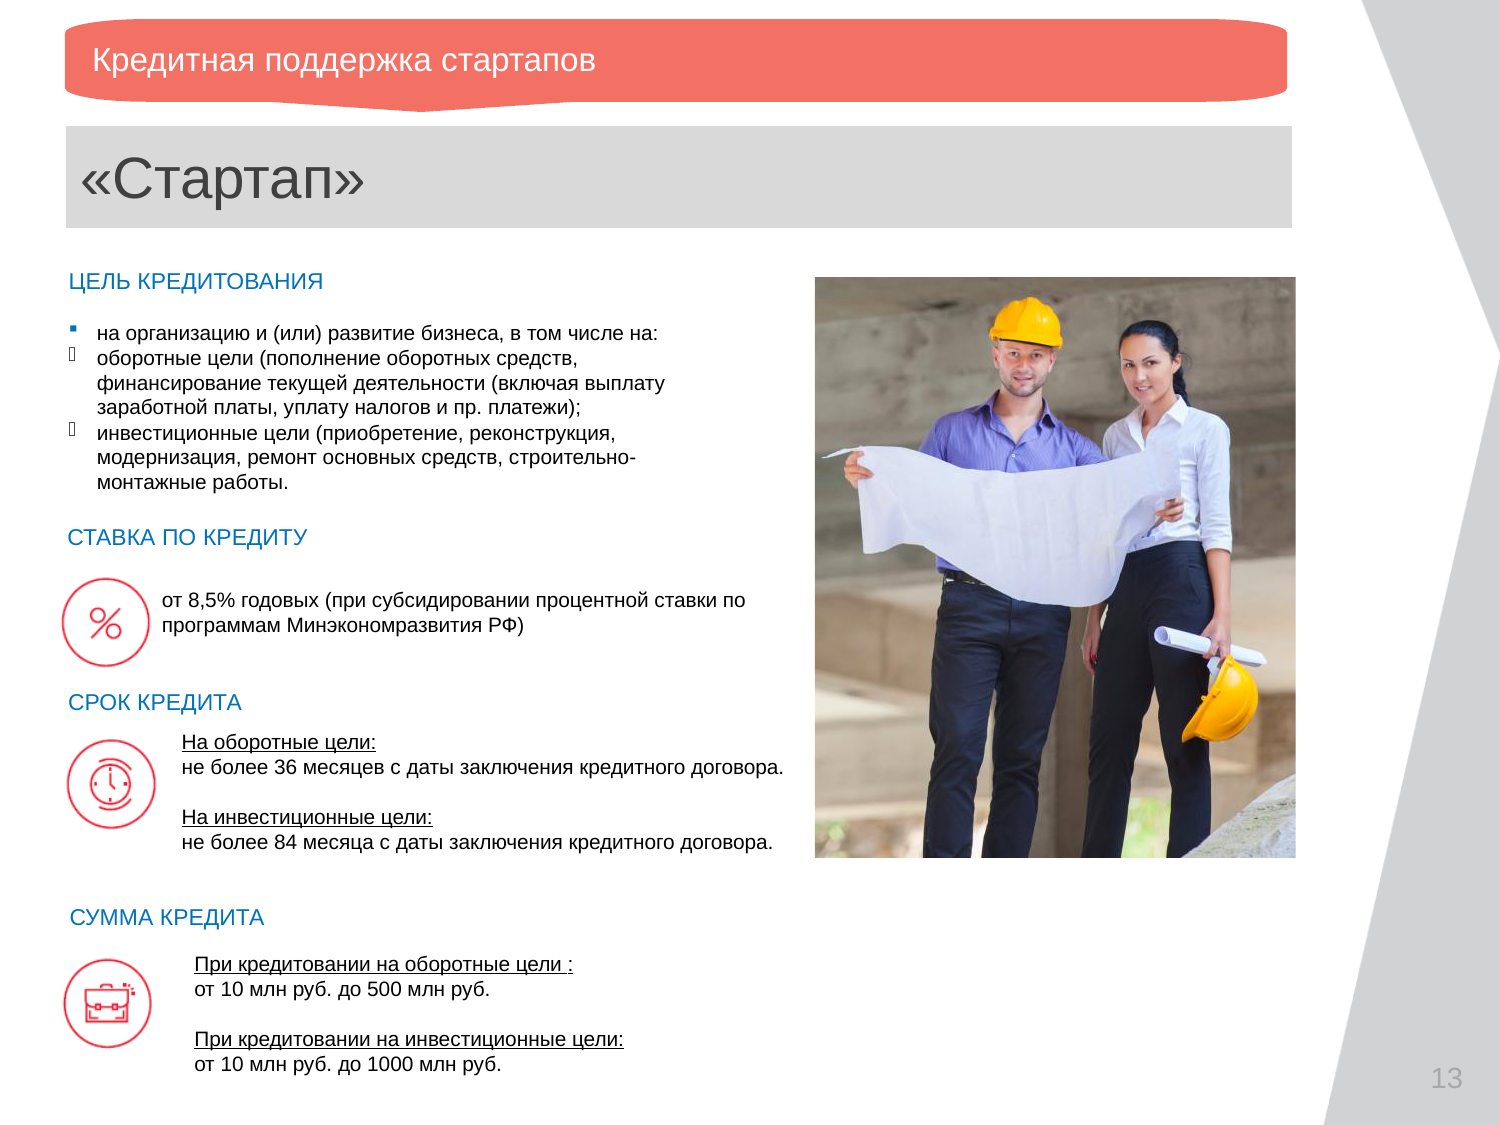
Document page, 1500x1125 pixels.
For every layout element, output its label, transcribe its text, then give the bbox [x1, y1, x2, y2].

text_box СТАВКА ПО КРЕДИТУ [52, 515, 323, 558]
picture [0, 0, 1500, 1125]
text_box При кредитовании на оборотные цели : от 10 млн руб. до 500 млн руб. При кредитовании на инвестиционные цели: от 10 млн руб. до 1000 млн руб. [179, 943, 639, 1083]
table_header «Стартап» [66, 126, 1292, 228]
text_box СУММА КРЕДИТА [54, 895, 280, 938]
slide_number 13 [1128, 1046, 1478, 1107]
text_box СРОК КРЕДИТА [53, 679, 257, 722]
text_box ЦЕЛЬ КРЕДИТОВАНИЯ на организацию и (или) развитие бизнеса, в том числе на: оборотные цели (пополнение оборотных средств, финансирование текущей деятельности (включая выплату заработной платы, уплату налогов и пр. платежи); инвестиционные цели (приобретение, реконструкция, модернизация, ремонт основных средств, строительно-монтажные работы. [53, 259, 716, 502]
text_box На оборотные цели: не более 36 месяцев с даты заключения кредитного договора. На инвестиционные цели: не более 84 месяца с даты заключения кредитного договора. [166, 721, 800, 862]
text_box Кредитная поддержка стартапов [62, 16, 1290, 115]
text_box от 8,5% годовых (при субсидировании процентной ставки по программам Минэкономразвития РФ) [165, 579, 809, 645]
